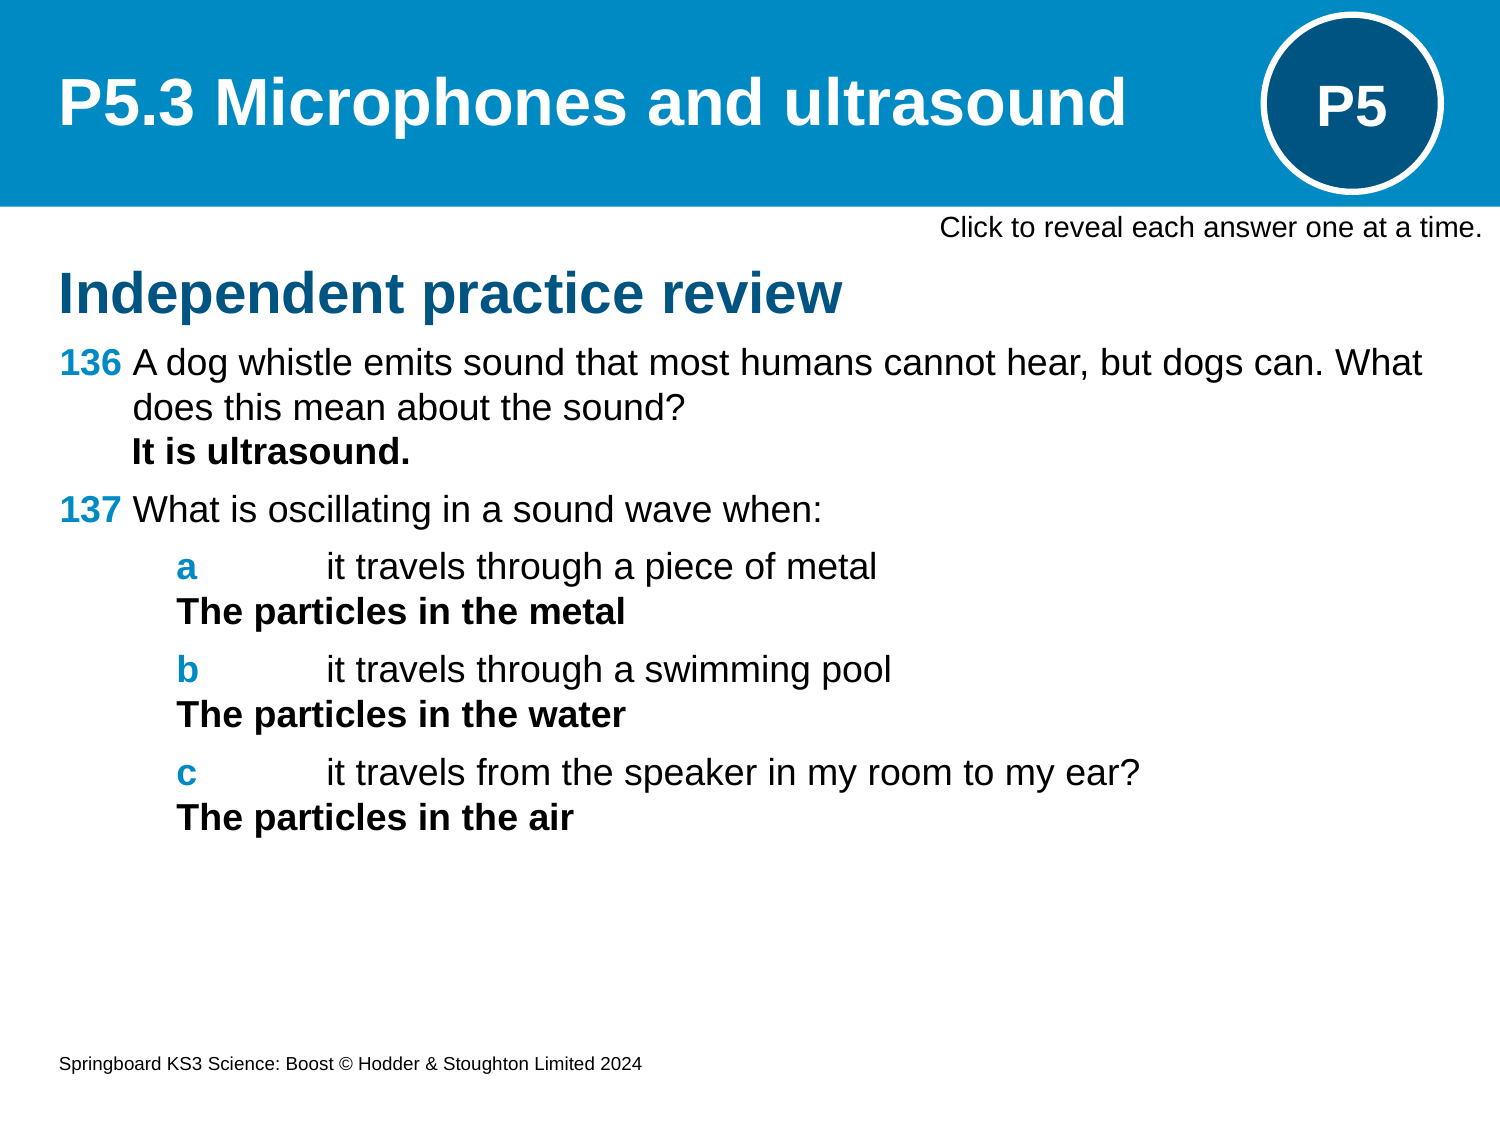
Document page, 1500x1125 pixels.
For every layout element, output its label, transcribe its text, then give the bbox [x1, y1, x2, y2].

text_box Click to reveal each answer one at a time. [935, 208, 1489, 244]
footer Springboard KS3 Science: Boost © Hodder & Stoughton Limited 2024 [59, 1034, 680, 1094]
title P5.3 Microphones and ultrasound [59, 0, 1240, 207]
text_box Independent practice review 136 A dog whistle emits sound that most humans cannot hear, but dogs can. What does this mean about the sound? It is ultrasound. 137 What is oscillating in a sound wave when: a it travels through a piece of metal The particles in the metal b it travels through a swimming pool The particles in the water c it travels from the speaker in my room to my ear? The particles in the air [58, 247, 1441, 1034]
picture [1411, 34, 1421, 44]
picture [1283, 162, 1293, 172]
text_box P5 [1262, 13, 1442, 193]
